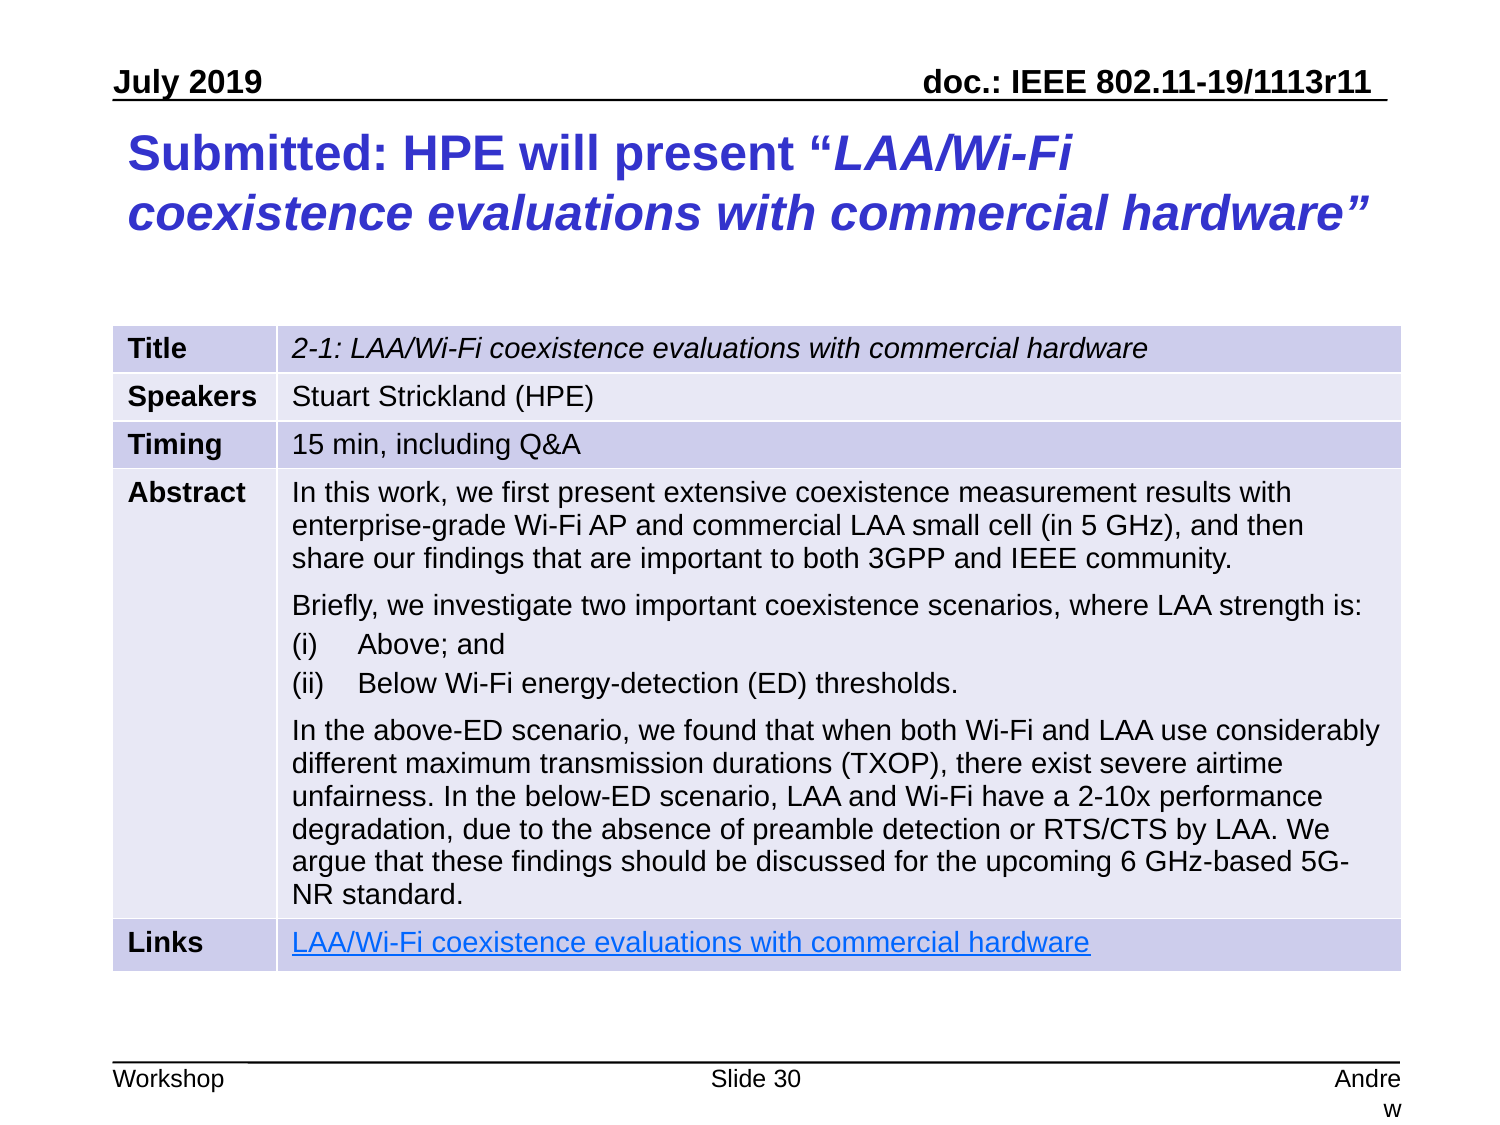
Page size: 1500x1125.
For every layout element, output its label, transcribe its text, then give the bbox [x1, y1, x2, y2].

table_cell Abstract [113, 469, 276, 918]
table_header Title [113, 326, 276, 372]
table_cell LAA/Wi-Fi coexistence evaluations with commercial hardware [278, 919, 1401, 971]
table_cell 15 min, including Q&A [278, 422, 1401, 468]
table_cell Links [113, 919, 276, 971]
table_cell Timing [113, 422, 276, 468]
table_cell Speakers [113, 374, 276, 420]
table_header 2-1: LAA/Wi-Fi coexistence evaluations with commercial hardware [278, 326, 1401, 372]
table_cell Stuart Strickland (HPE) [278, 374, 1401, 420]
footer Andrew Myles, Cisco [1320, 1061, 1402, 1093]
table_cell In this work, we first present extensive coexistence measurement results with enterprise-grade Wi-Fi AP and commercial LAA small cell (in 5 GHz), and then share our findings that are important to both 3GPP and IEEE community. Briefly, we investigate two important coexistence scenarios, where LAA strength is: Above; and Below Wi-Fi energy-detection (ED) thresholds. In the above-ED scenario, we found that when both Wi-Fi and LAA use considerably different maximum transmission durations (TXOP), there exist severe airtime unfairness. In the below-ED scenario, LAA and Wi-Fi have a 2-10x performance degradation, due to the absence of preamble detection or RTS/CTS by LAA. We argue that these findings should be discussed for the upcoming 6 GHz-based 5G-NR standard. [278, 469, 1401, 918]
slide_number Slide 30 [709, 1061, 803, 1093]
title Submitted: HPE will present “LAA/Wi-Fi coexistence evaluations with commercial hardware” [112, 112, 1388, 288]
